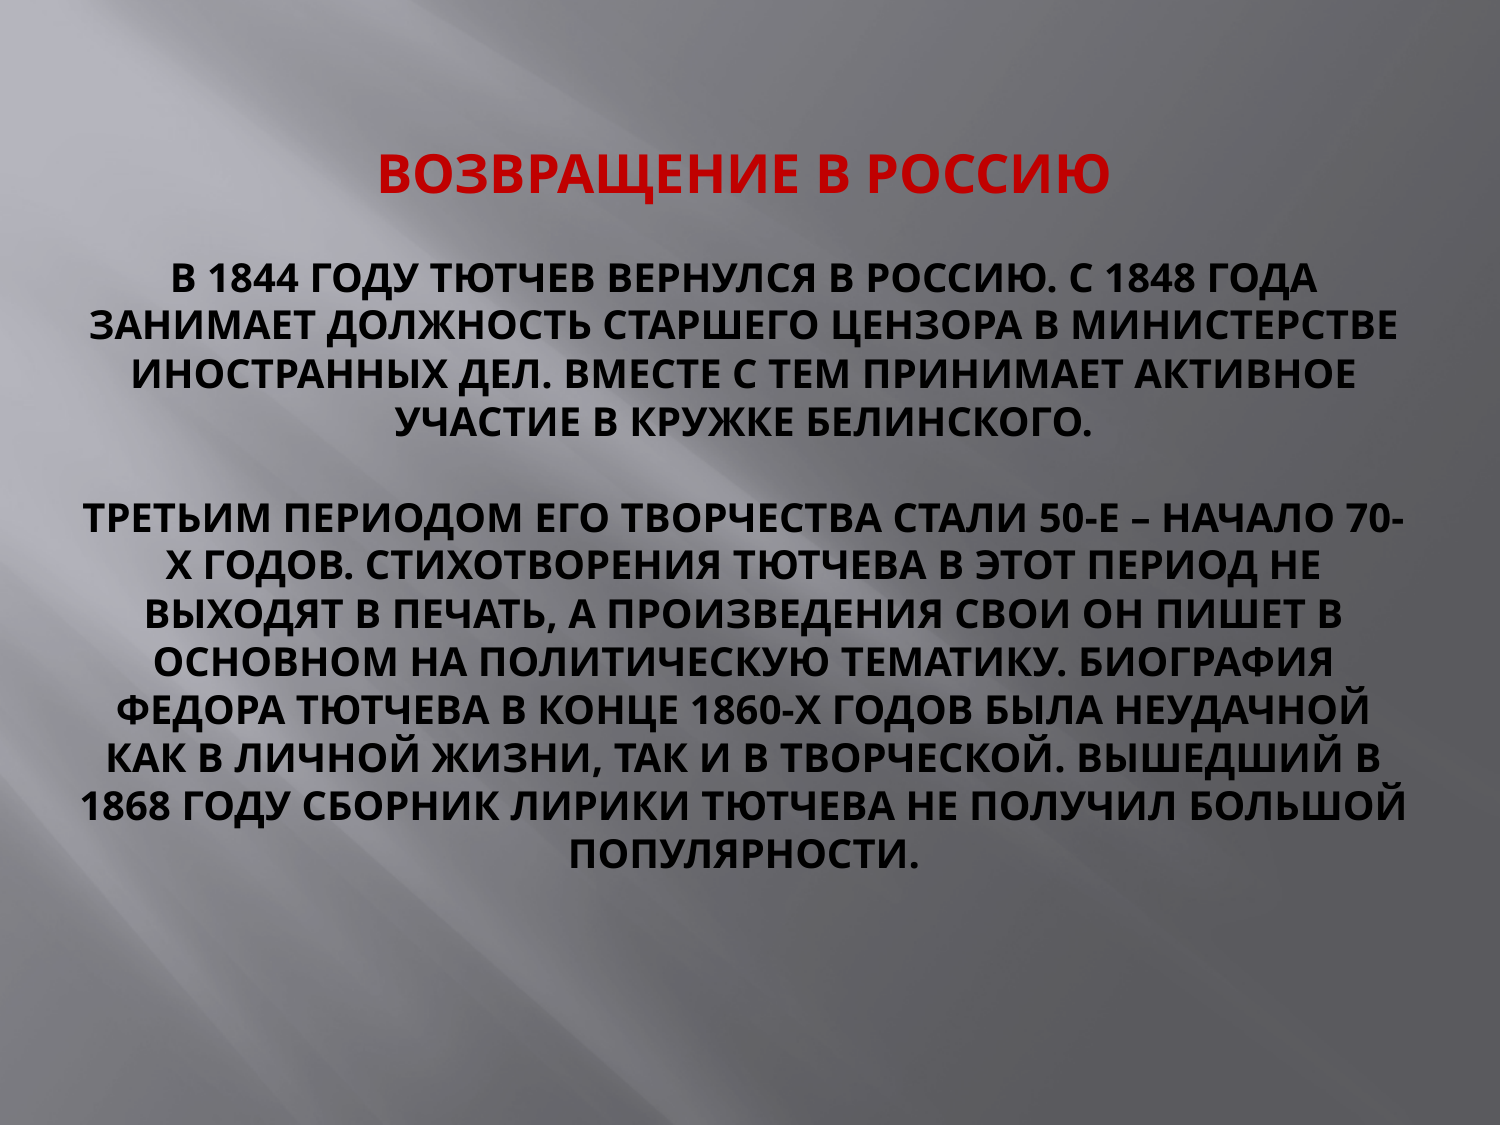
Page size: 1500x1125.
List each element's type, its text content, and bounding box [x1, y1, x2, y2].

title Возвращение в Россию в 1844 году Тютчев вернулся в Россию. С 1848 года занимает должность старшего цензора в министерстве иностранных дел. Вместе с тем принимает активное участие в кружке Белинского. Третьим периодом его творчества стали 50-е – начало 70-х годов. Стихотворения Тютчева в этот период не выходят в печать, а произведения свои он пишет в основном на политическую тематику. Биография Федора Тютчева в конце 1860-х годов была неудачной как в личной жизни, так и в творческой. Вышедший в 1868 году сборник лирики Тютчева не получил большой популярности. [69, 87, 1420, 900]
